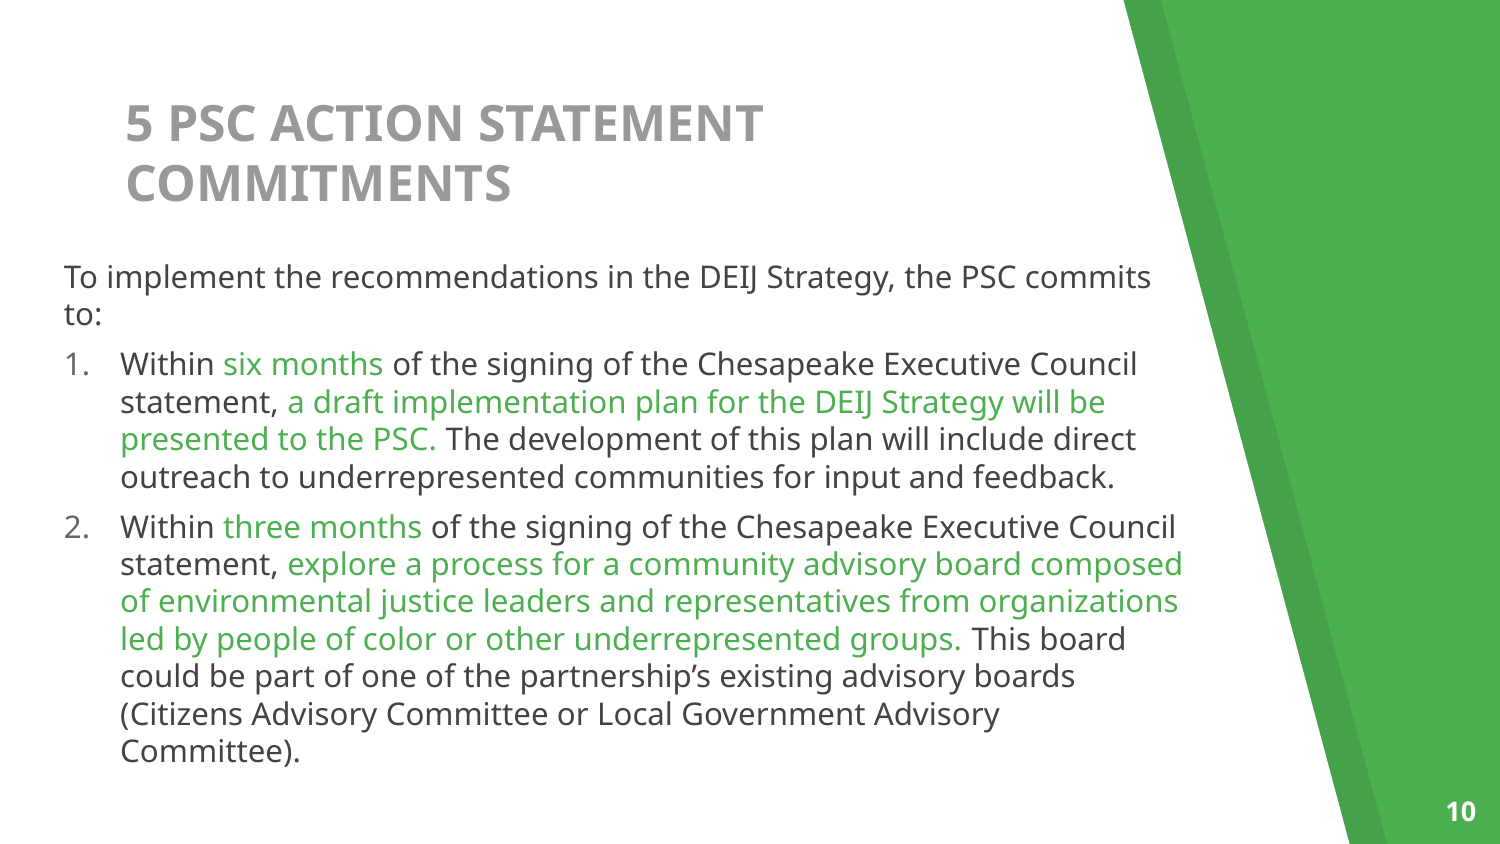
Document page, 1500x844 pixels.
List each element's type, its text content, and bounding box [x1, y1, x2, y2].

slide_number 10 [1401, 779, 1492, 844]
list To implement the recommendations in the DEIJ Strategy, the PSC commits to: Within six months of the signing of the Chesapeake Executive Council statement, a draft implementation plan for the DEIJ Strategy will be presented to the PSC. The development of this plan will include direct outreach to underrepresented communities for input and feedback. Within three months of the signing of the Chesapeake Executive Council statement, explore a process for a community advisory board composed of environmental justice leaders and representatives from organizations led by people of color or other underrepresented groups. This board could be part of one of the partnership’s existing advisory boards (Citizens Advisory Committee or Local Government Advisory Committee). [48, 242, 1206, 812]
title 5 PSC ACTION STATEMENT COMMITMENTS [110, 68, 899, 227]
